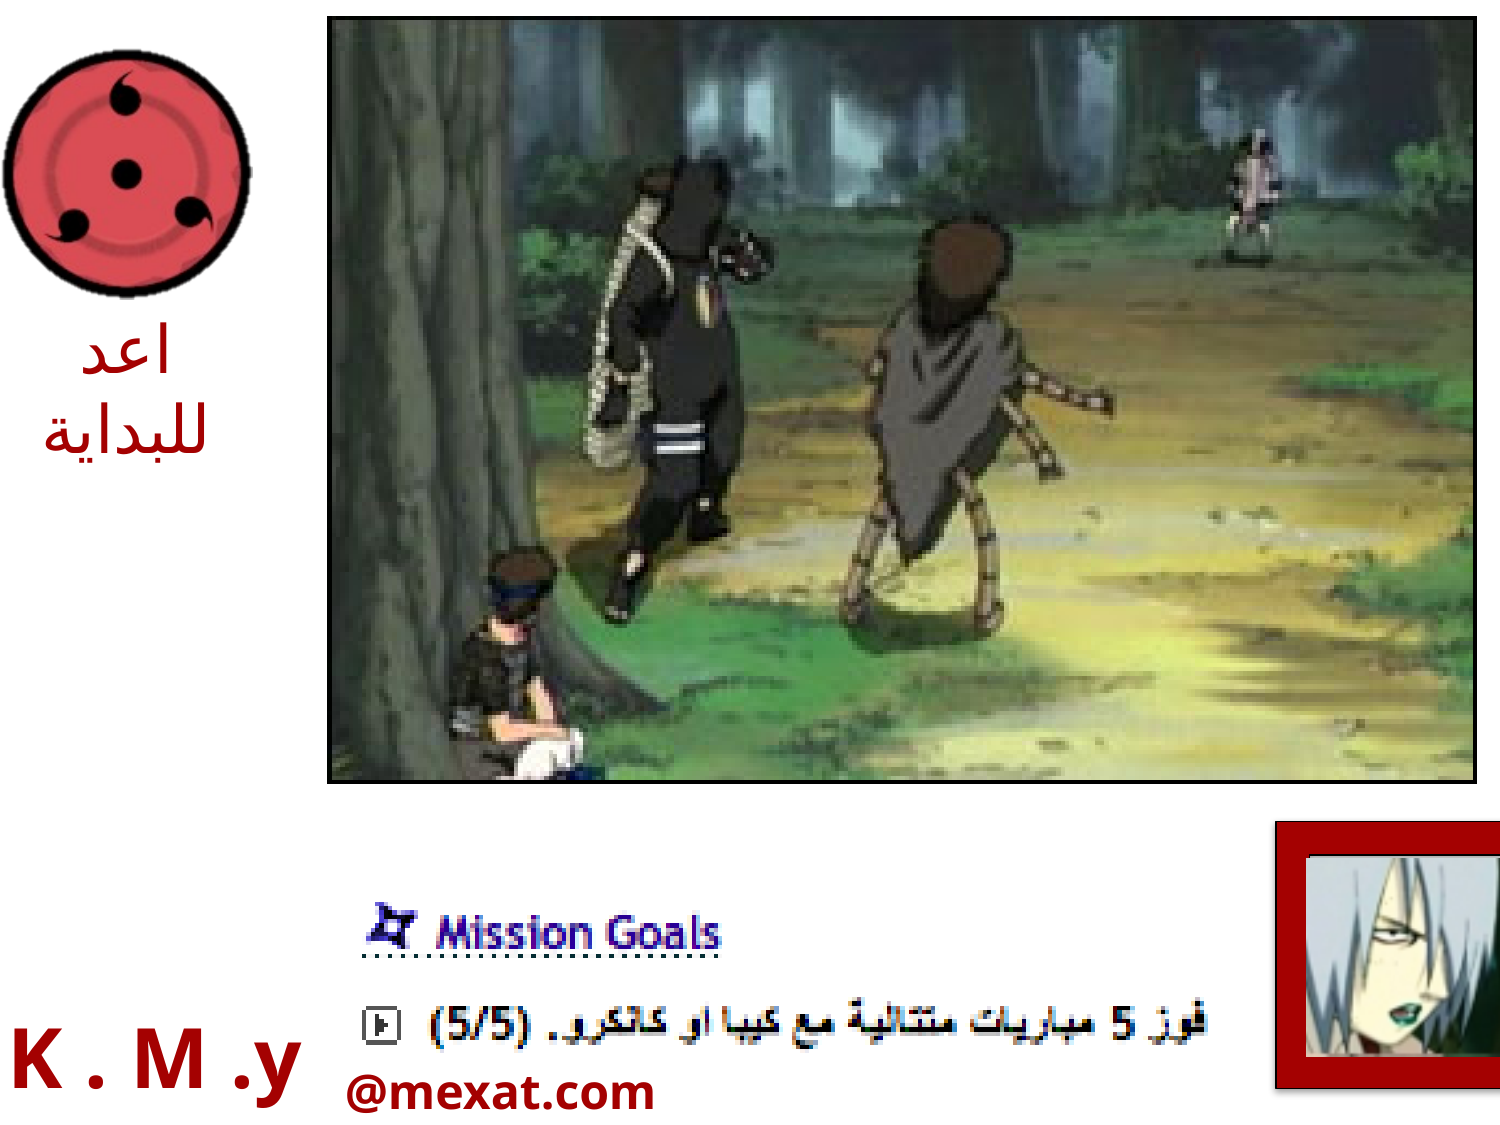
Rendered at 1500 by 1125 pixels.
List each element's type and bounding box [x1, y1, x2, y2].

picture [0, 0, 1500, 1125]
text_box [0, 47, 253, 396]
